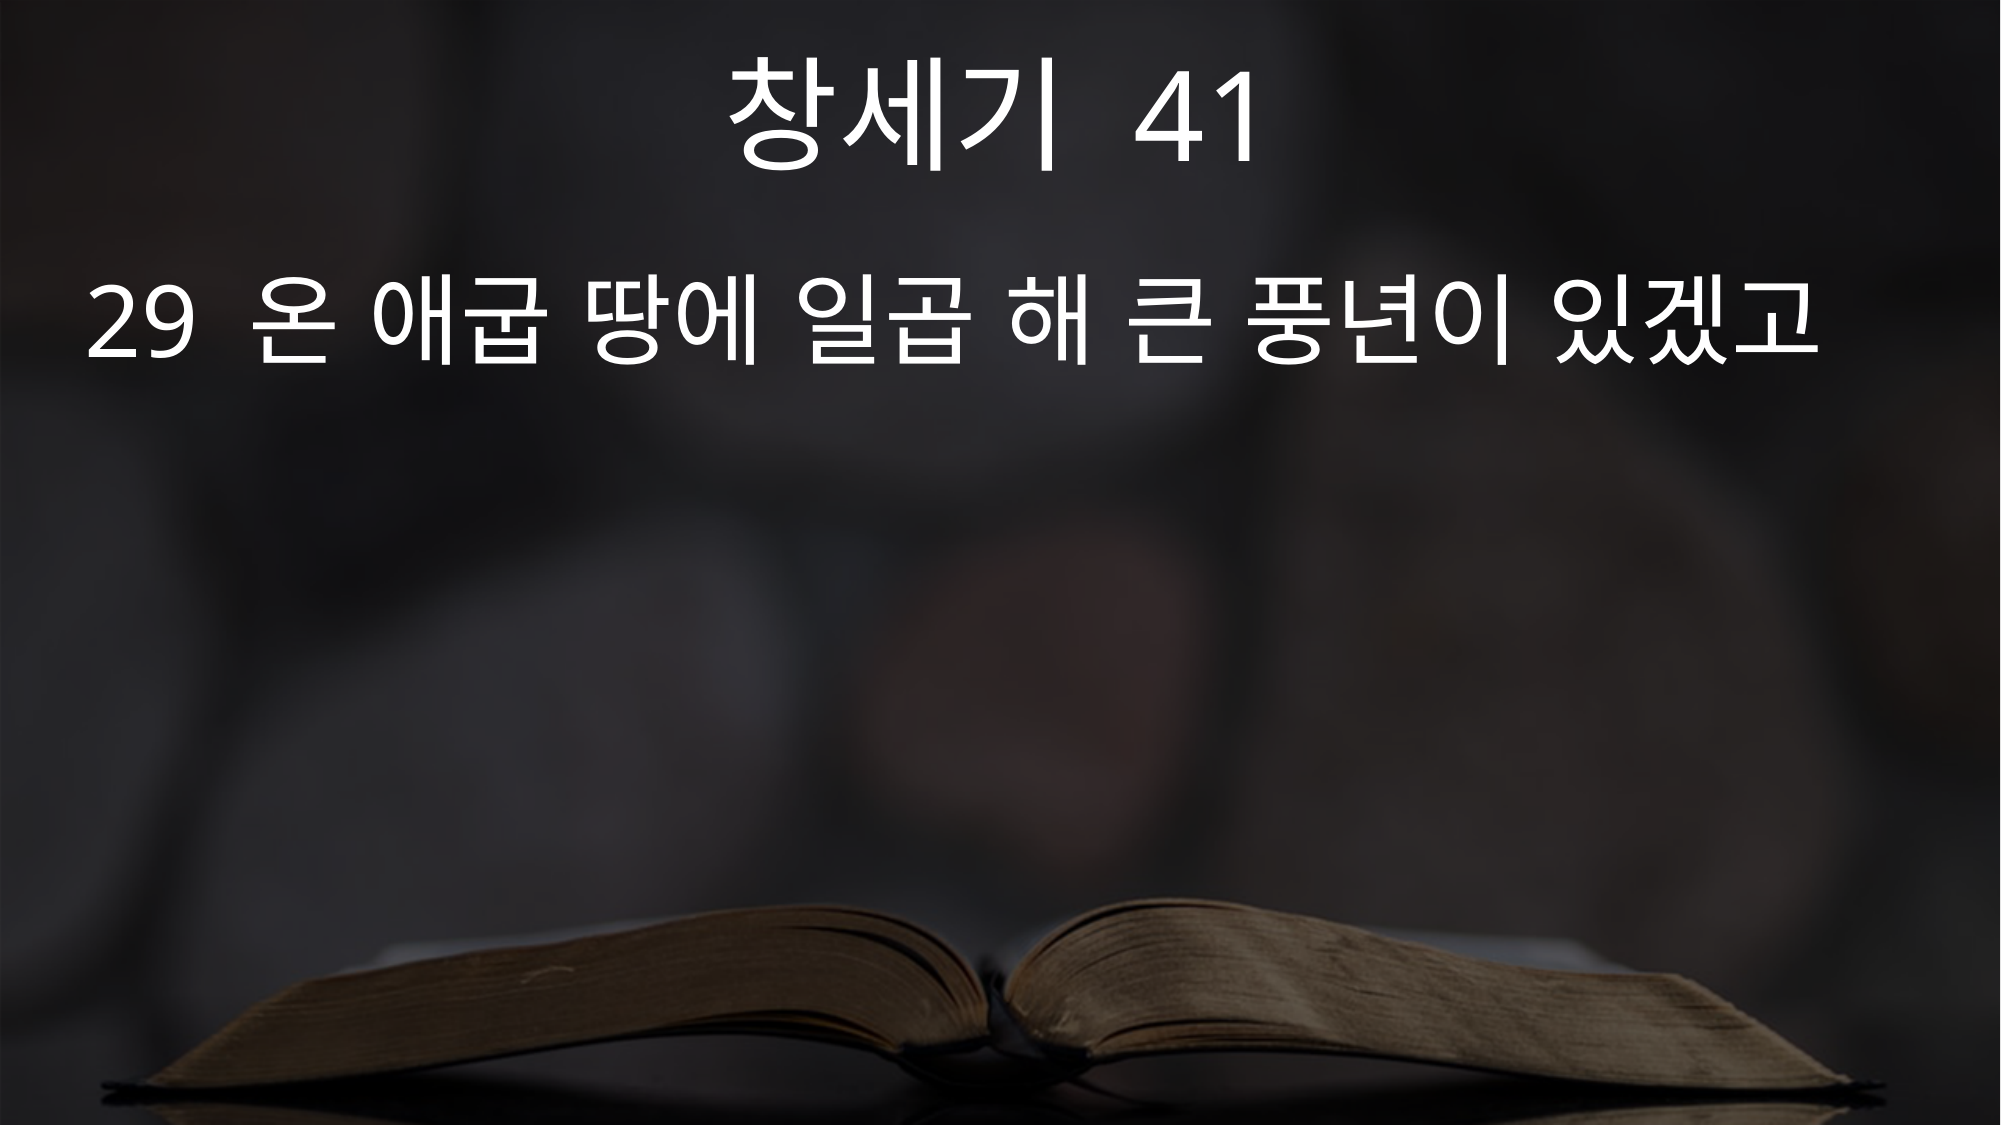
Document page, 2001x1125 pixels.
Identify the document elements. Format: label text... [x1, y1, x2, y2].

picture [0, 0, 2001, 1125]
footer 창세기 41 [0, 32, 2000, 192]
list 29 온 애굽 땅에 일곱 해 큰 풍년이 있겠고 [69, 263, 1953, 423]
